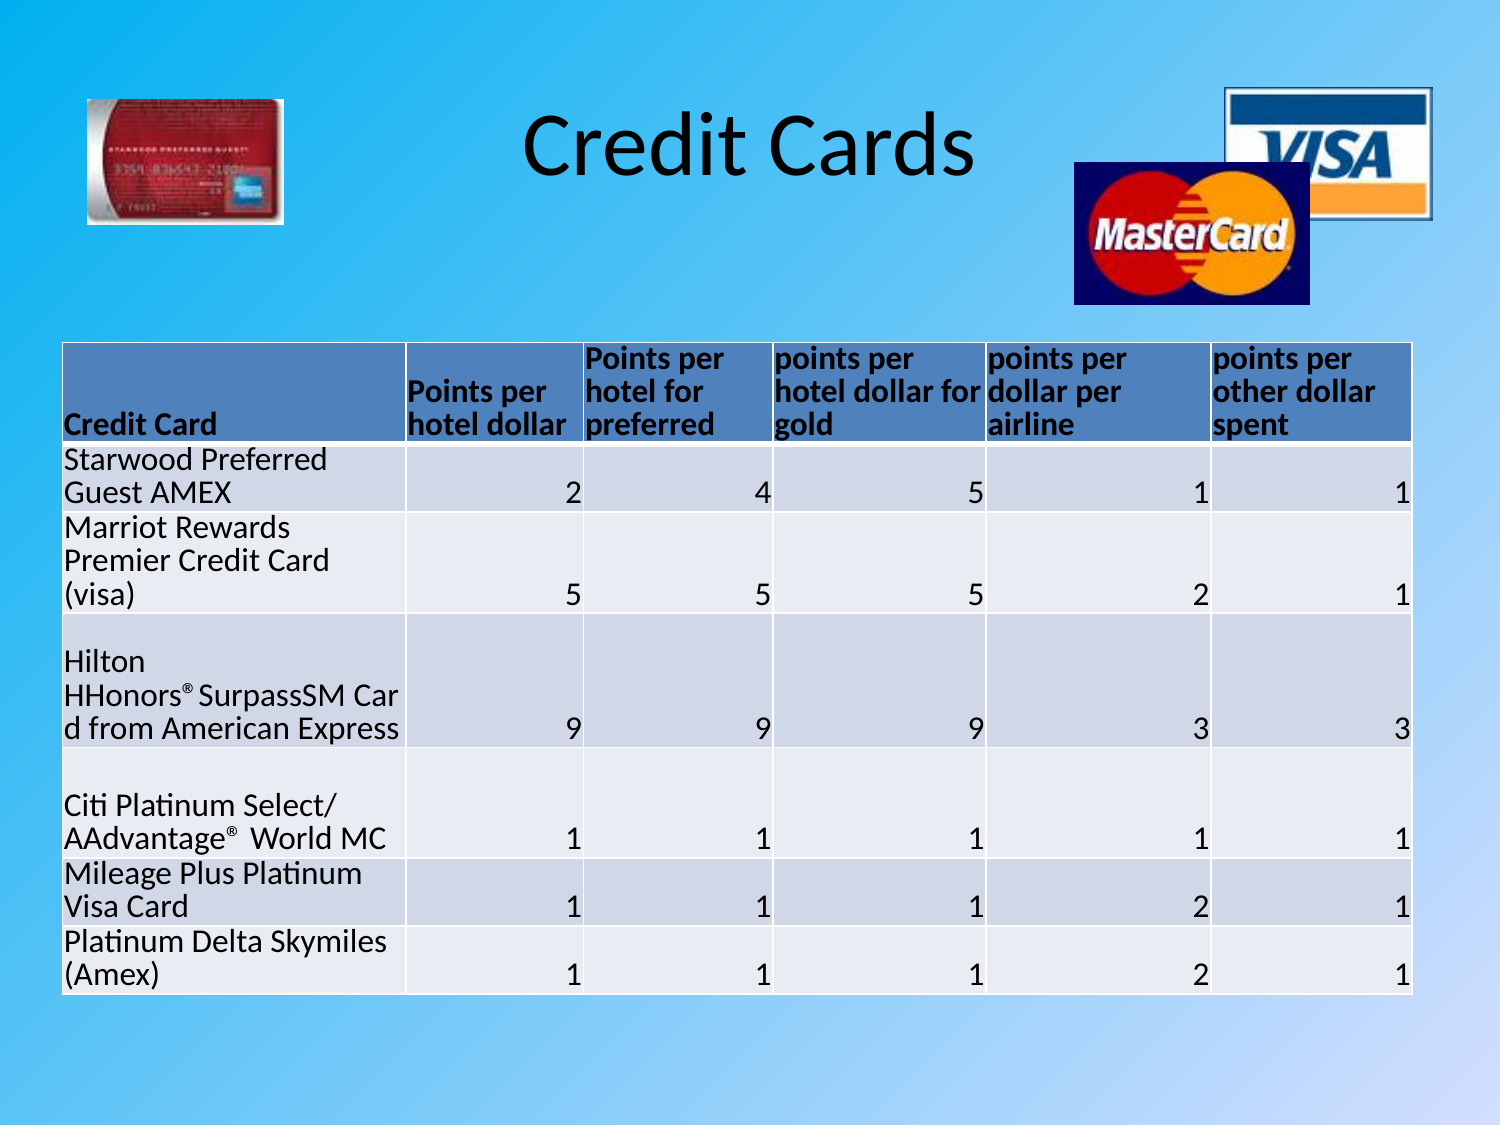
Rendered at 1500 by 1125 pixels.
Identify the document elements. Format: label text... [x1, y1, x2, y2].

table_cell Starwood Preferred Guest AMEX [63, 447, 405, 511]
table_cell 2 [987, 927, 1210, 993]
table_cell 1 [987, 748, 1210, 857]
table_cell 9 [774, 614, 985, 747]
table_cell 9 [584, 614, 772, 747]
table_cell Citi Platinum Select/ AAdvantage® World MC [63, 748, 405, 857]
table_cell 1 [1212, 513, 1411, 612]
table_header points per dollar per airline [987, 343, 1210, 441]
table_cell Hilton HHonors®SurpassSM Card from American Express [63, 614, 405, 747]
table_cell Mileage Plus Platinum Visa Card [63, 859, 405, 925]
table_cell 1 [1212, 447, 1411, 511]
table_cell 1 [774, 859, 985, 925]
table_cell Marriot Rewards Premier Credit Card (visa) [63, 513, 405, 612]
table_cell 5 [407, 513, 583, 612]
table_cell 3 [1212, 614, 1411, 747]
table_cell 1 [1212, 748, 1411, 857]
table_cell 5 [774, 513, 985, 612]
table_cell 1 [584, 748, 772, 857]
table_cell 2 [987, 513, 1210, 612]
table_cell 9 [407, 614, 583, 747]
picture [1074, 87, 1434, 305]
table_cell 1 [584, 859, 772, 925]
table_header Points per hotel dollar [407, 343, 583, 441]
table_cell 1 [407, 859, 583, 925]
table_header Points per hotel for preferred [584, 343, 772, 441]
table_cell 1 [774, 748, 985, 857]
table_cell 1 [407, 748, 583, 857]
table_cell 2 [407, 447, 583, 511]
table_cell 5 [774, 447, 985, 511]
table_cell 4 [584, 447, 772, 511]
table_cell 1 [774, 927, 985, 993]
table_cell 1 [987, 447, 1210, 511]
table_cell 5 [584, 513, 772, 612]
table_cell 1 [1212, 859, 1411, 925]
table_cell Platinum Delta Skymiles (Amex) [63, 927, 405, 993]
table_header Credit Card [63, 343, 405, 441]
table_cell 1 [1212, 927, 1411, 993]
table_cell 2 [987, 859, 1210, 925]
table_header points per hotel dollar for gold [774, 343, 985, 441]
table_cell 1 [407, 927, 583, 993]
title Credit Cards [74, 44, 1426, 233]
table_cell 3 [987, 614, 1210, 747]
table_cell 1 [584, 927, 772, 993]
picture [87, 99, 284, 226]
table_header points per other dollar spent [1212, 343, 1411, 441]
